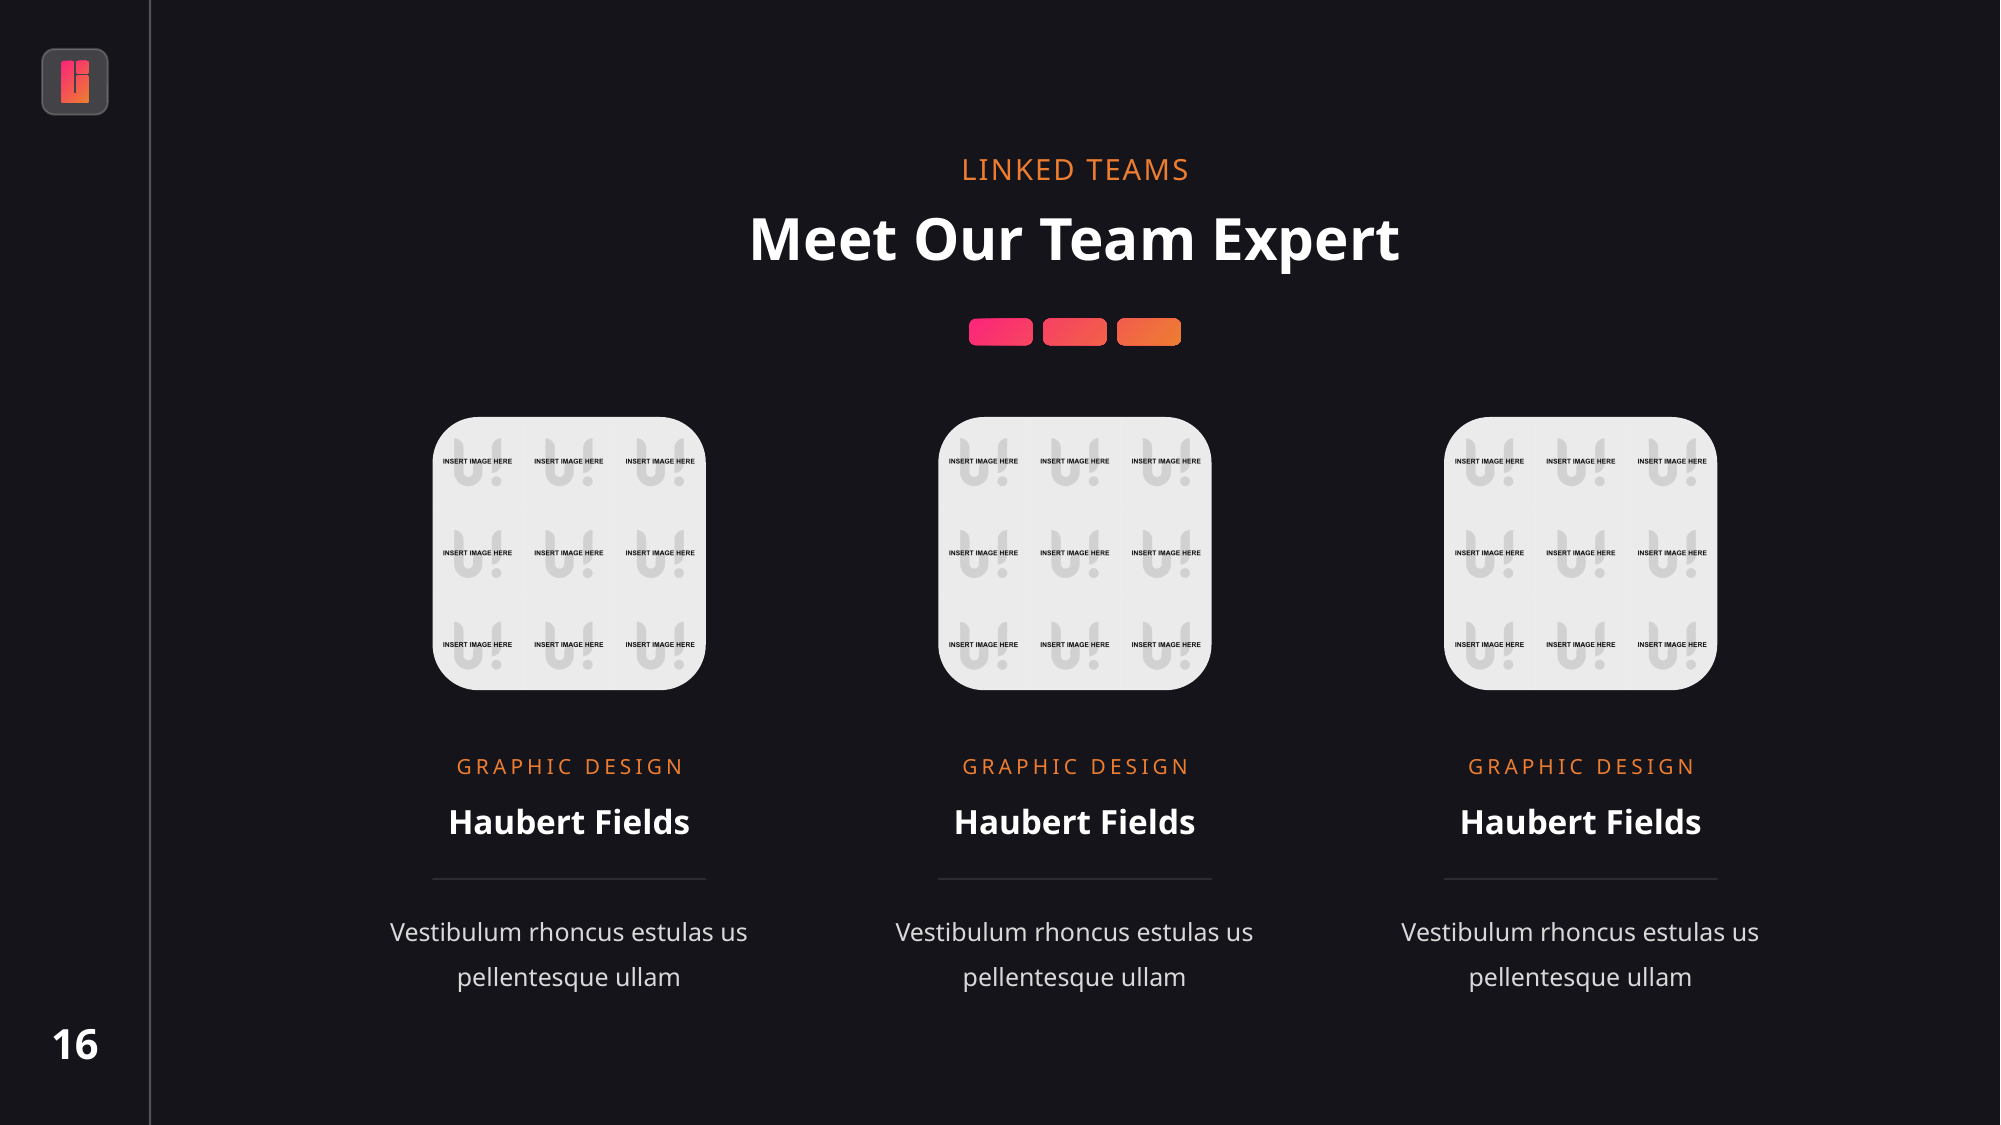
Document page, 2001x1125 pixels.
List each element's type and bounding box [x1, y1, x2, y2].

picture [1444, 416, 1718, 691]
text_box [352, 144, 1798, 996]
picture [432, 416, 706, 691]
picture [938, 416, 1212, 691]
